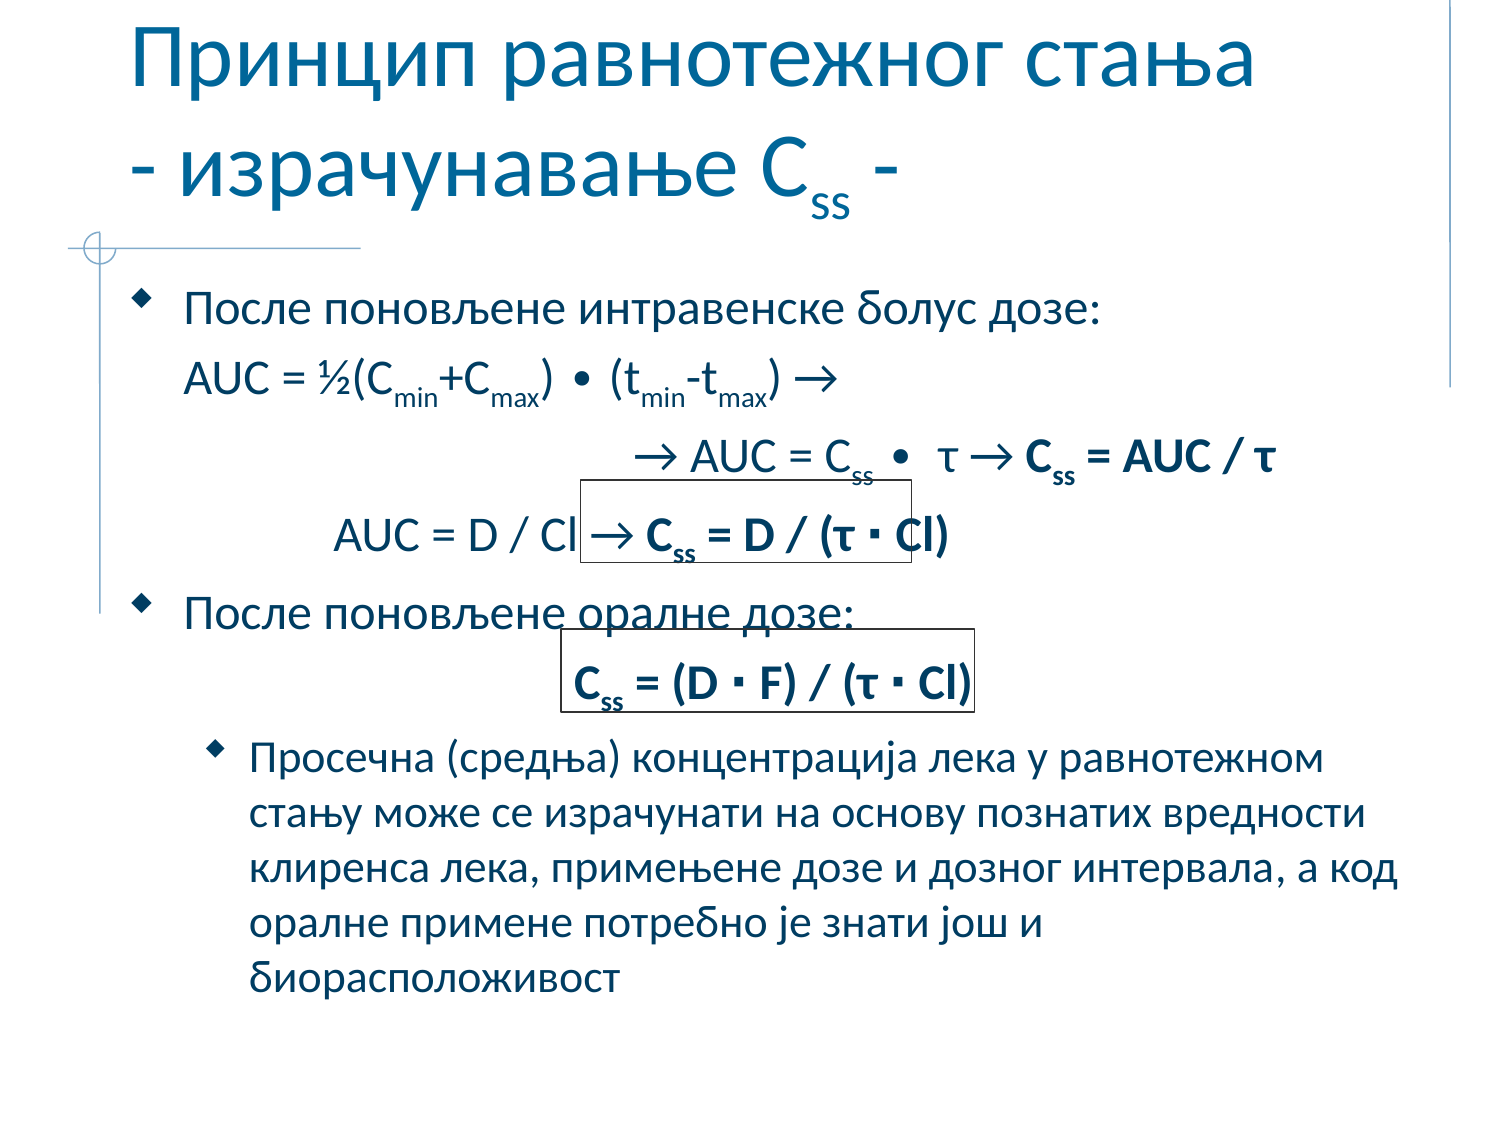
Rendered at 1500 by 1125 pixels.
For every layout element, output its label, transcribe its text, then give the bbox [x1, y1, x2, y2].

list После поновљене интравенске болус дозе: AUC = ½(Cmin+Cmax) ∙ (tmin-tmax) → → AUC = Css ∙ τ → Css = AUC / τ AUC = D / Cl → Css = D / (τ ∙ Cl) После поновљене оралне дозе: Css = (D ∙ F) / (τ ∙ Cl) Просечна (средња) концентрација лека у равнотежном стању може се израчунати на основу познатих вредности клиренса лека, примењене дозе и дозног интервала, a код оралне примене потребно је знати још и биорасположивост [111, 266, 1436, 1071]
text_box [561, 629, 975, 712]
text_box [580, 479, 912, 563]
title Принцип равнотежног стања - израчунавање Css - [113, 49, 1436, 238]
